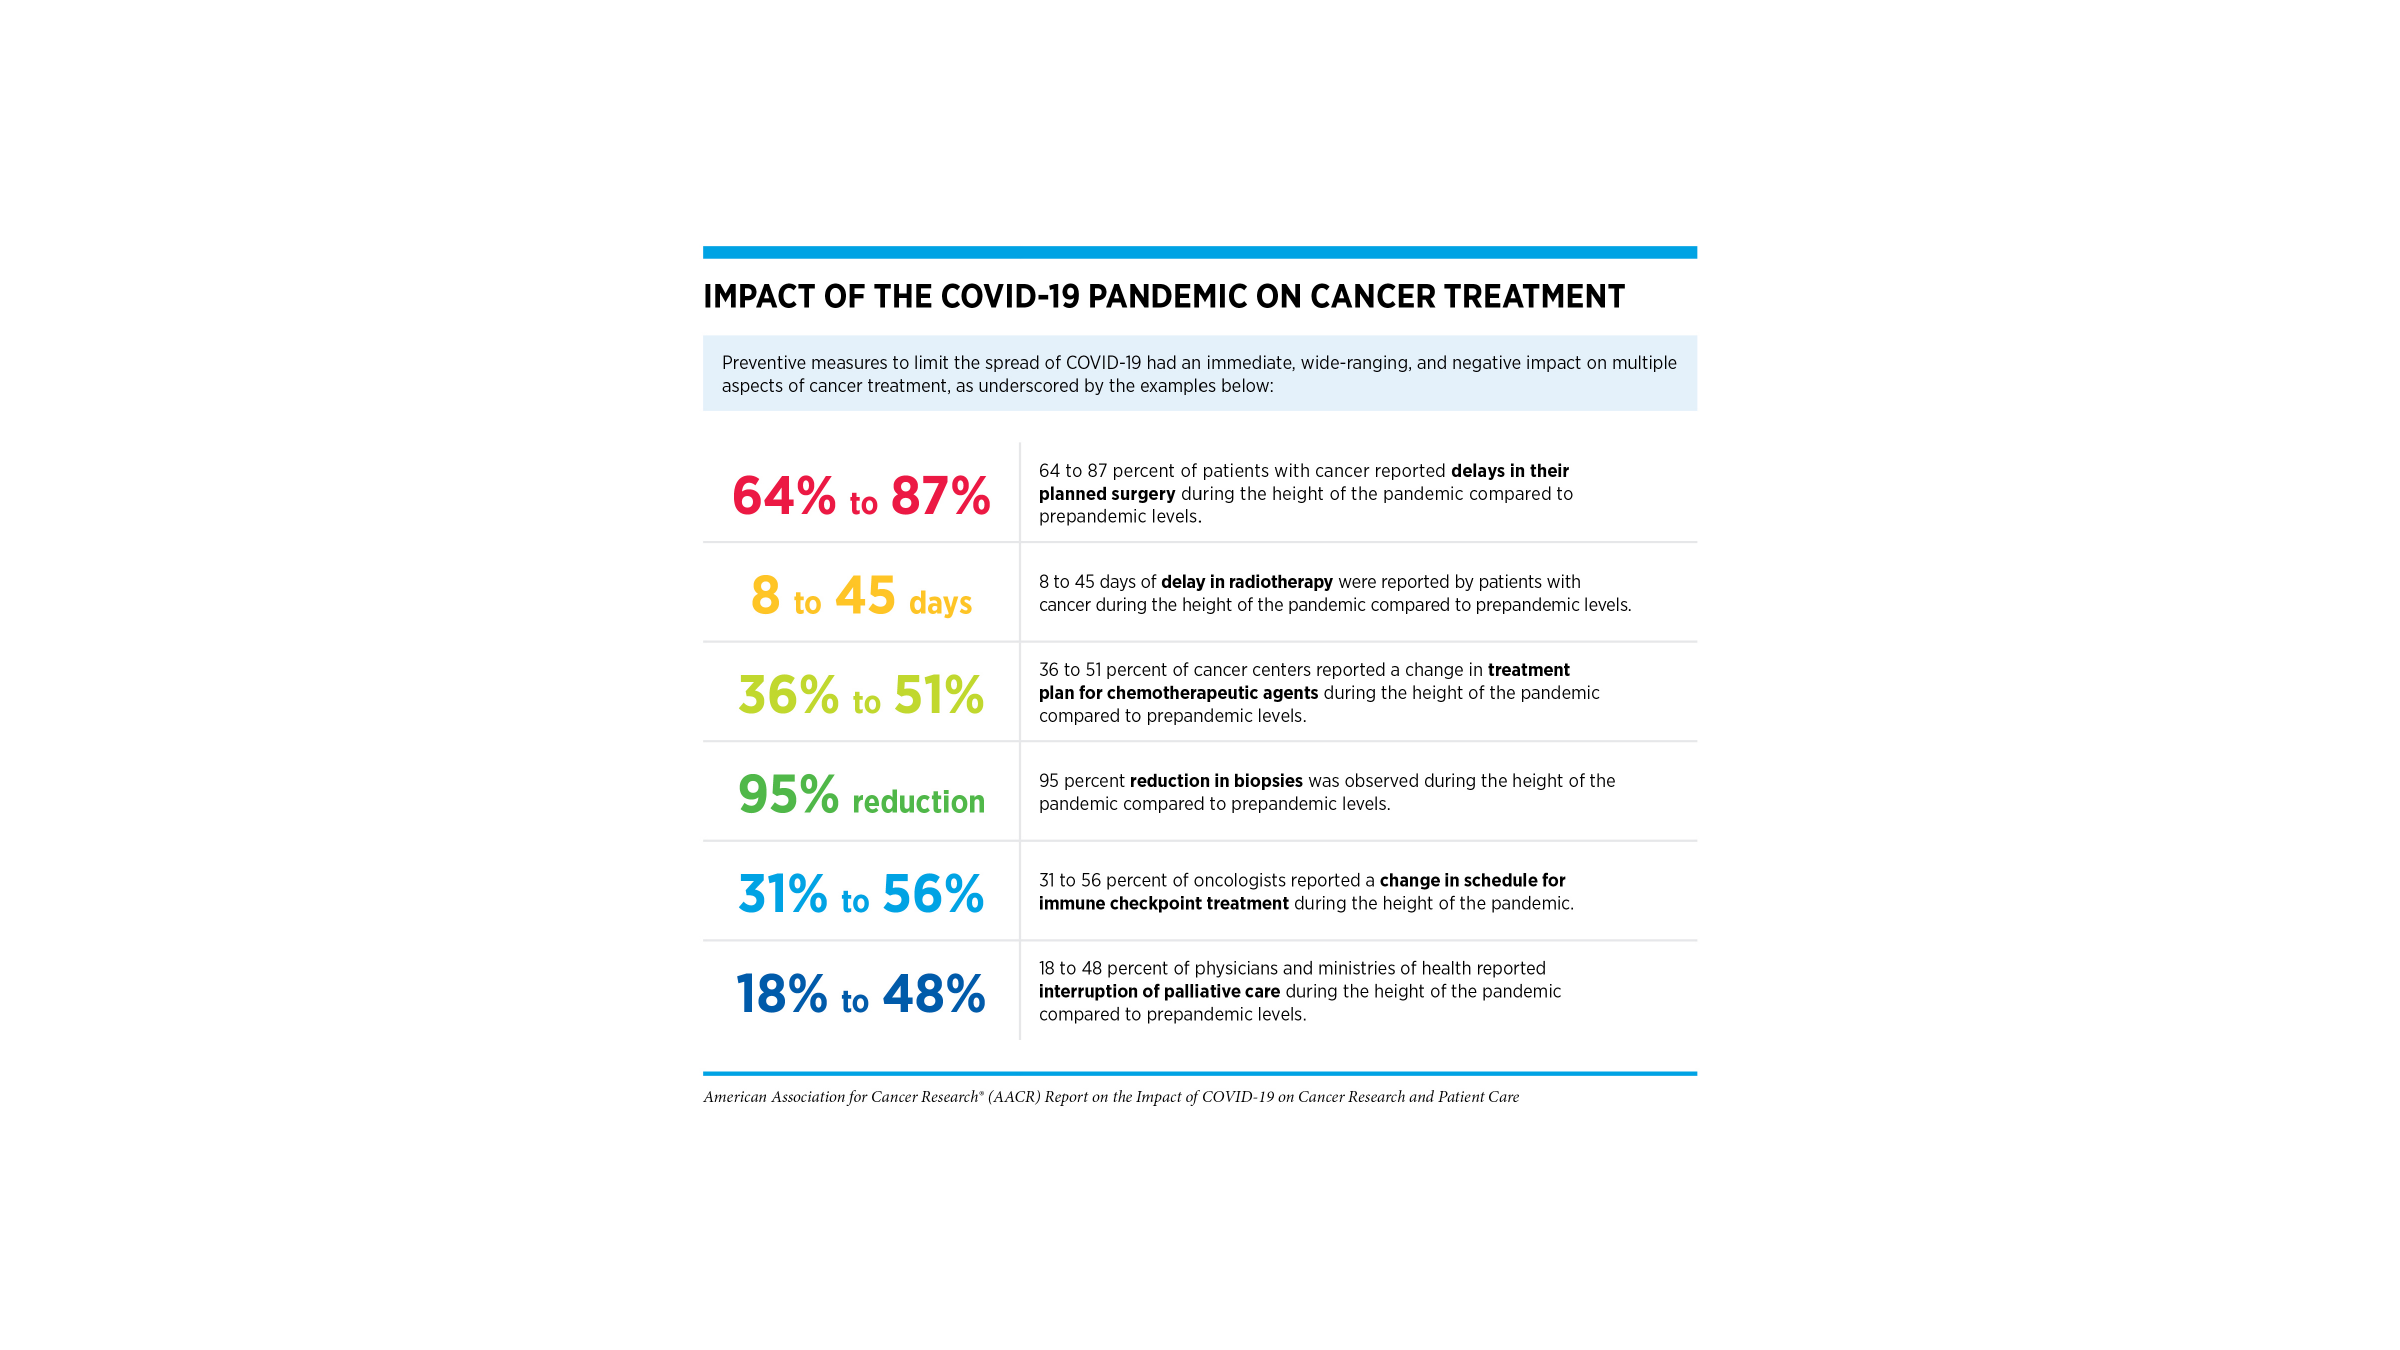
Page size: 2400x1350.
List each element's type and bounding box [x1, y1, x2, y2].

picture [687, 232, 1713, 1118]
